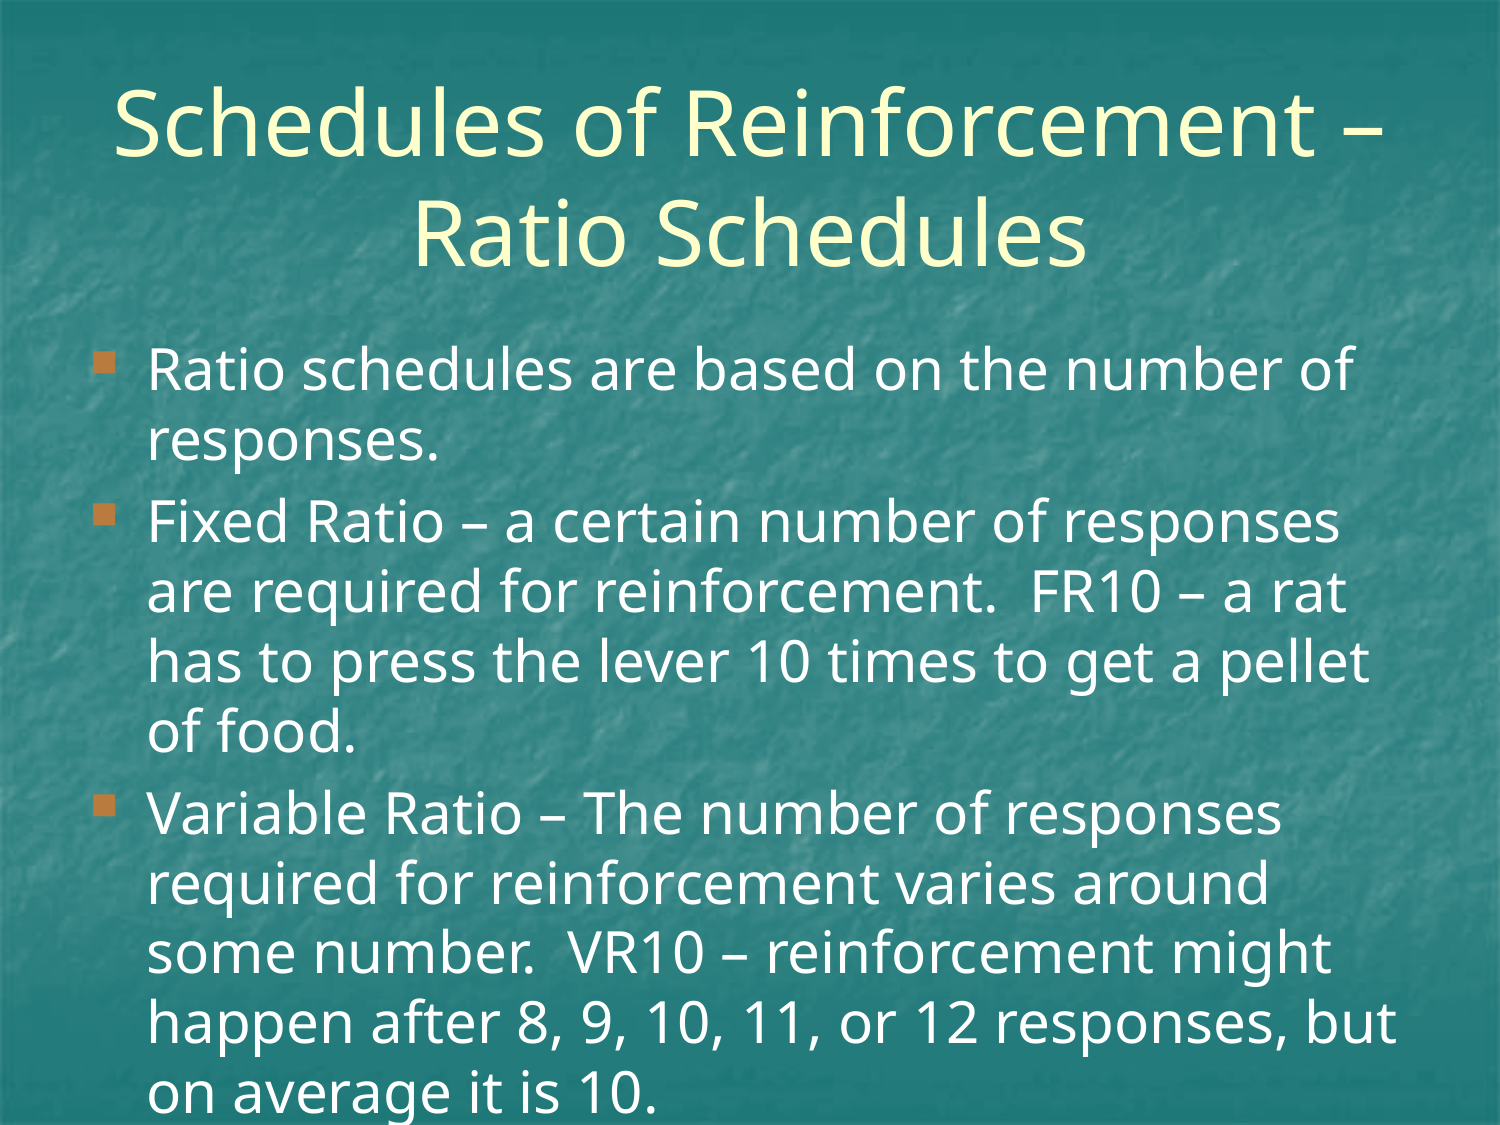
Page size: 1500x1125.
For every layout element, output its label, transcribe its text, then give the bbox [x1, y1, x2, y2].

list Ratio schedules are based on the number of responses. Fixed Ratio – a certain number of responses are required for reinforcement. FR10 – a rat has to press the lever 10 times to get a pellet of food. Variable Ratio – The number of responses required for reinforcement varies around some number. VR10 – reinforcement might happen after 8, 9, 10, 11, or 12 responses, but on average it is 10. [74, 324, 1426, 1001]
title Schedules of Reinforcement – Ratio Schedules [74, 62, 1426, 288]
